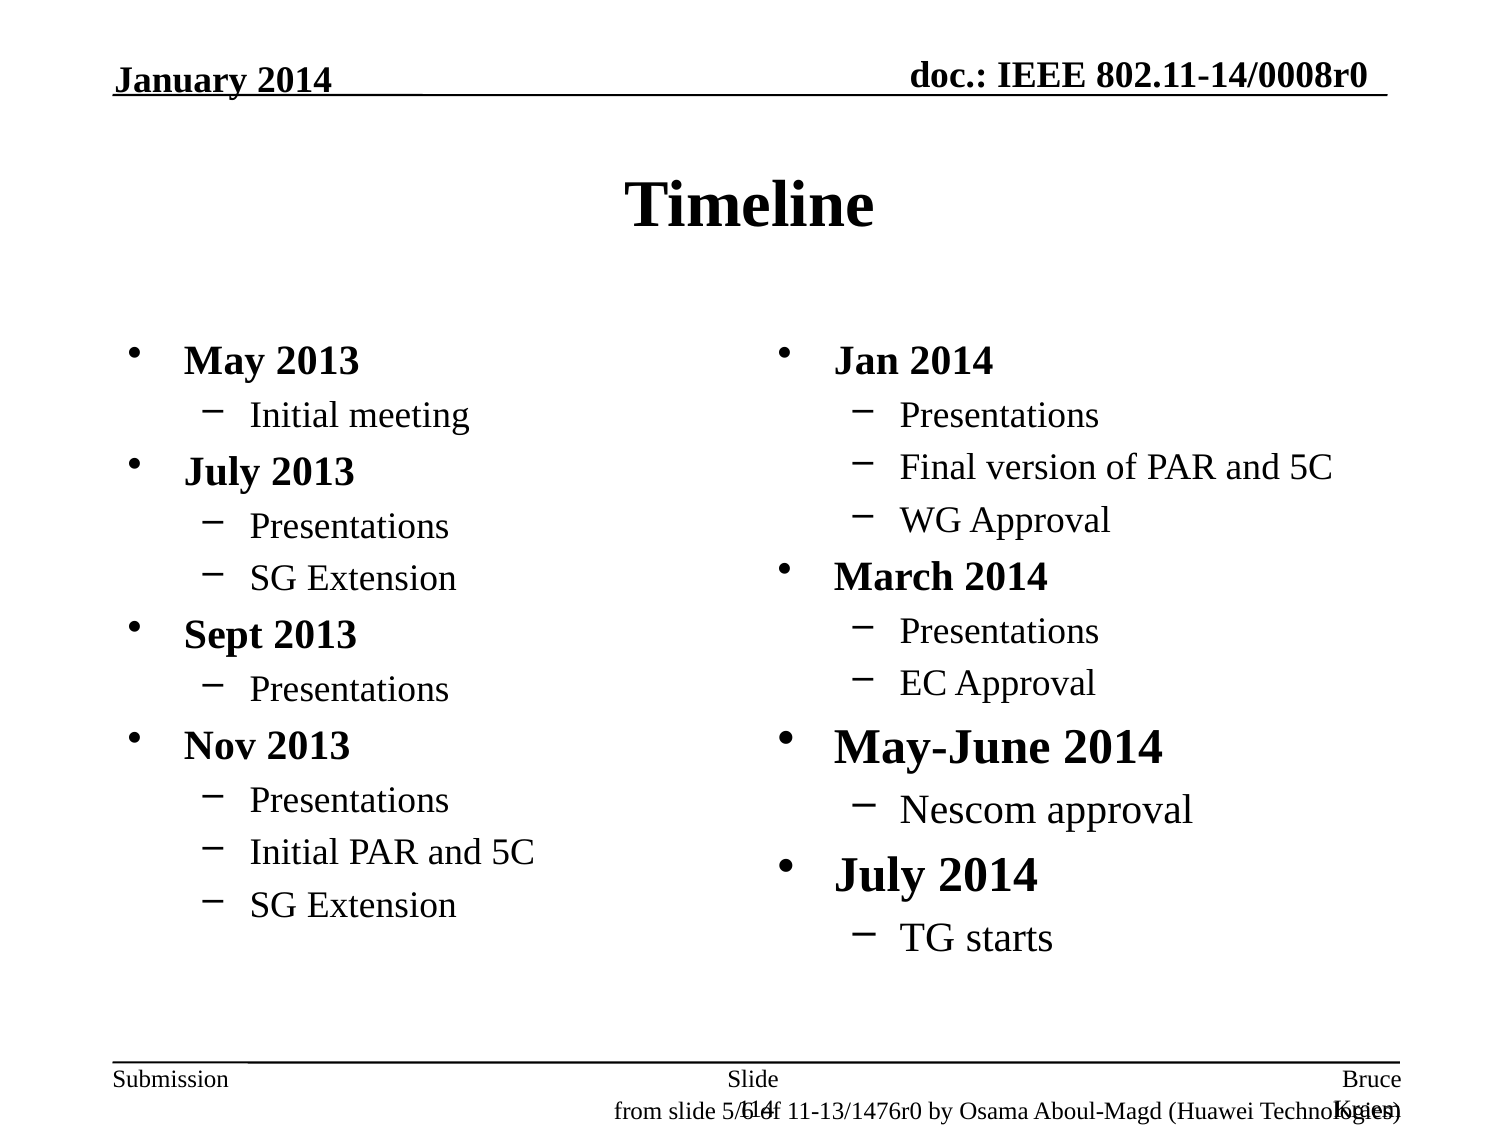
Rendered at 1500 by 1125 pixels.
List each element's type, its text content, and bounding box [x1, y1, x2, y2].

title Timeline [112, 112, 1388, 288]
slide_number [114, 54, 374, 100]
footer Bruce Kraemer, Marvell [1325, 1062, 1402, 1087]
list Jan 2014 Presentations Final version of PAR and 5C WG Approval March 2014 Presentations EC Approval May-June 2014 Nescom approval July 2014 TG starts [762, 324, 1388, 1000]
slide_number Slide 114 [712, 1062, 800, 1087]
list May 2013 Initial meeting July 2013 Presentations SG Extension Sept 2013 Presentations Nov 2013 Presentations Initial PAR and 5C SG Extension [112, 324, 738, 1000]
text_box from slide 5/6 of 11-13/1476r0 by Osama Aboul-Magd (Huawei Technologies) [343, 1087, 1417, 1125]
